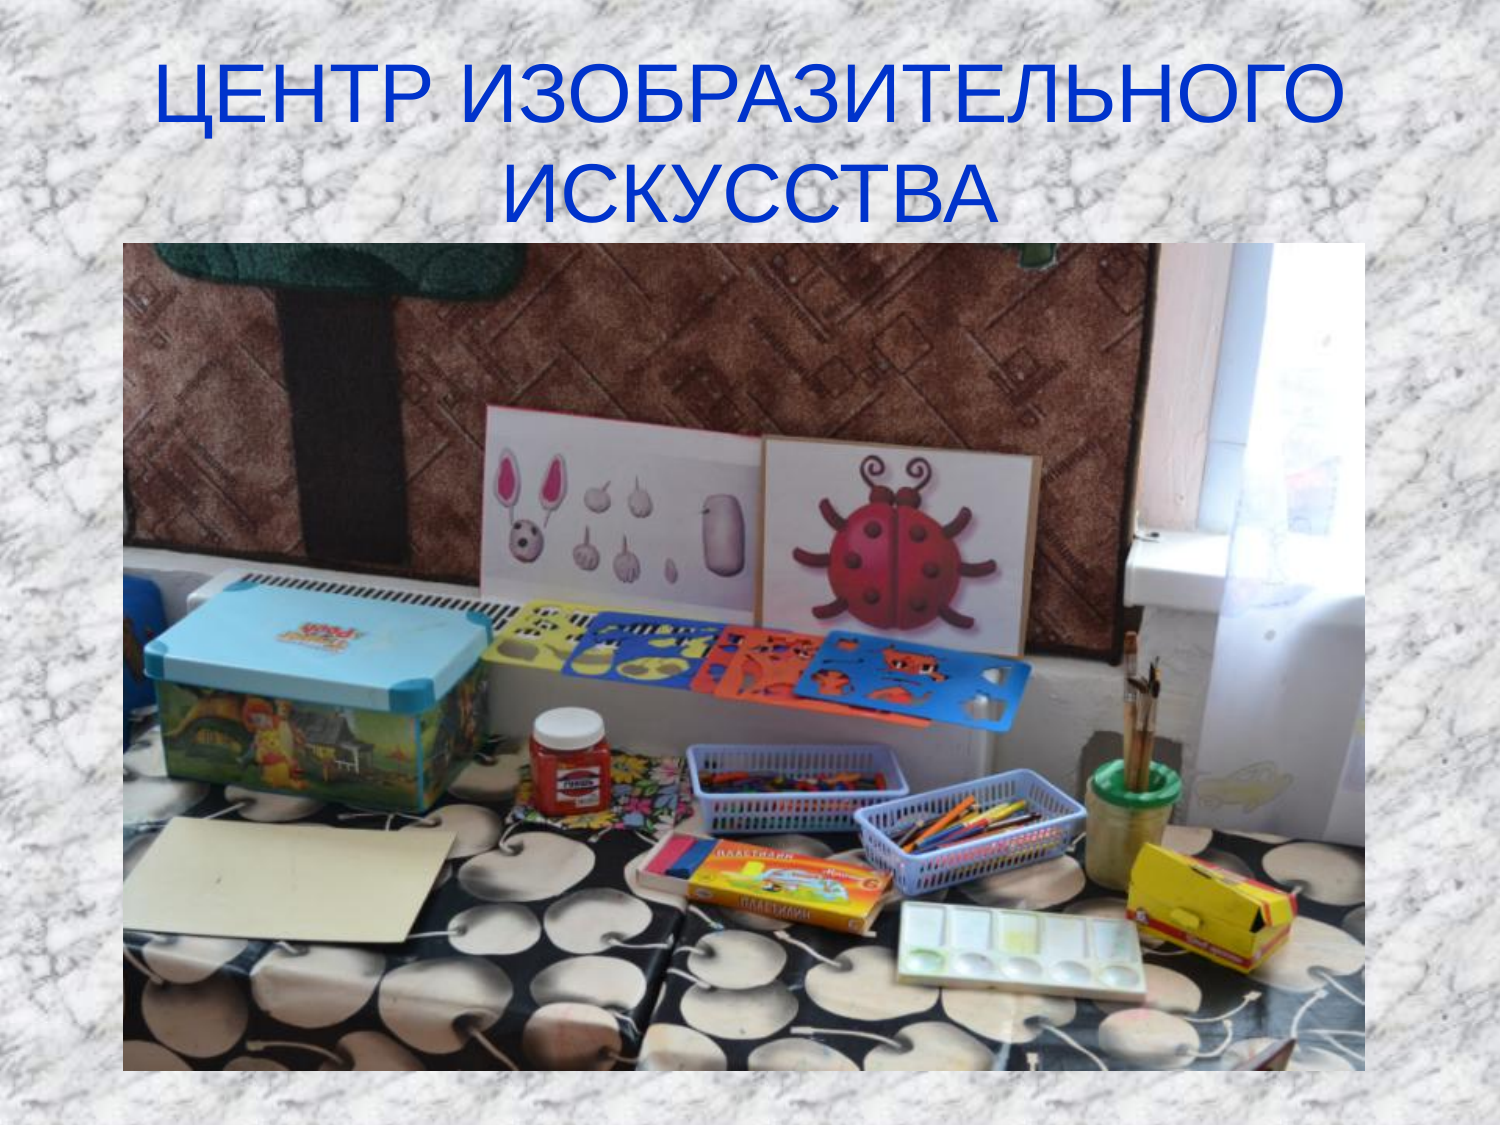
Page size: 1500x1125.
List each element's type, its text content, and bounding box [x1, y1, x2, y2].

title ЦЕНТР ИЗОБРАЗИТЕЛЬНОГО ИСКУССТВА [74, 44, 1426, 233]
picture [0, 0, 1500, 1125]
